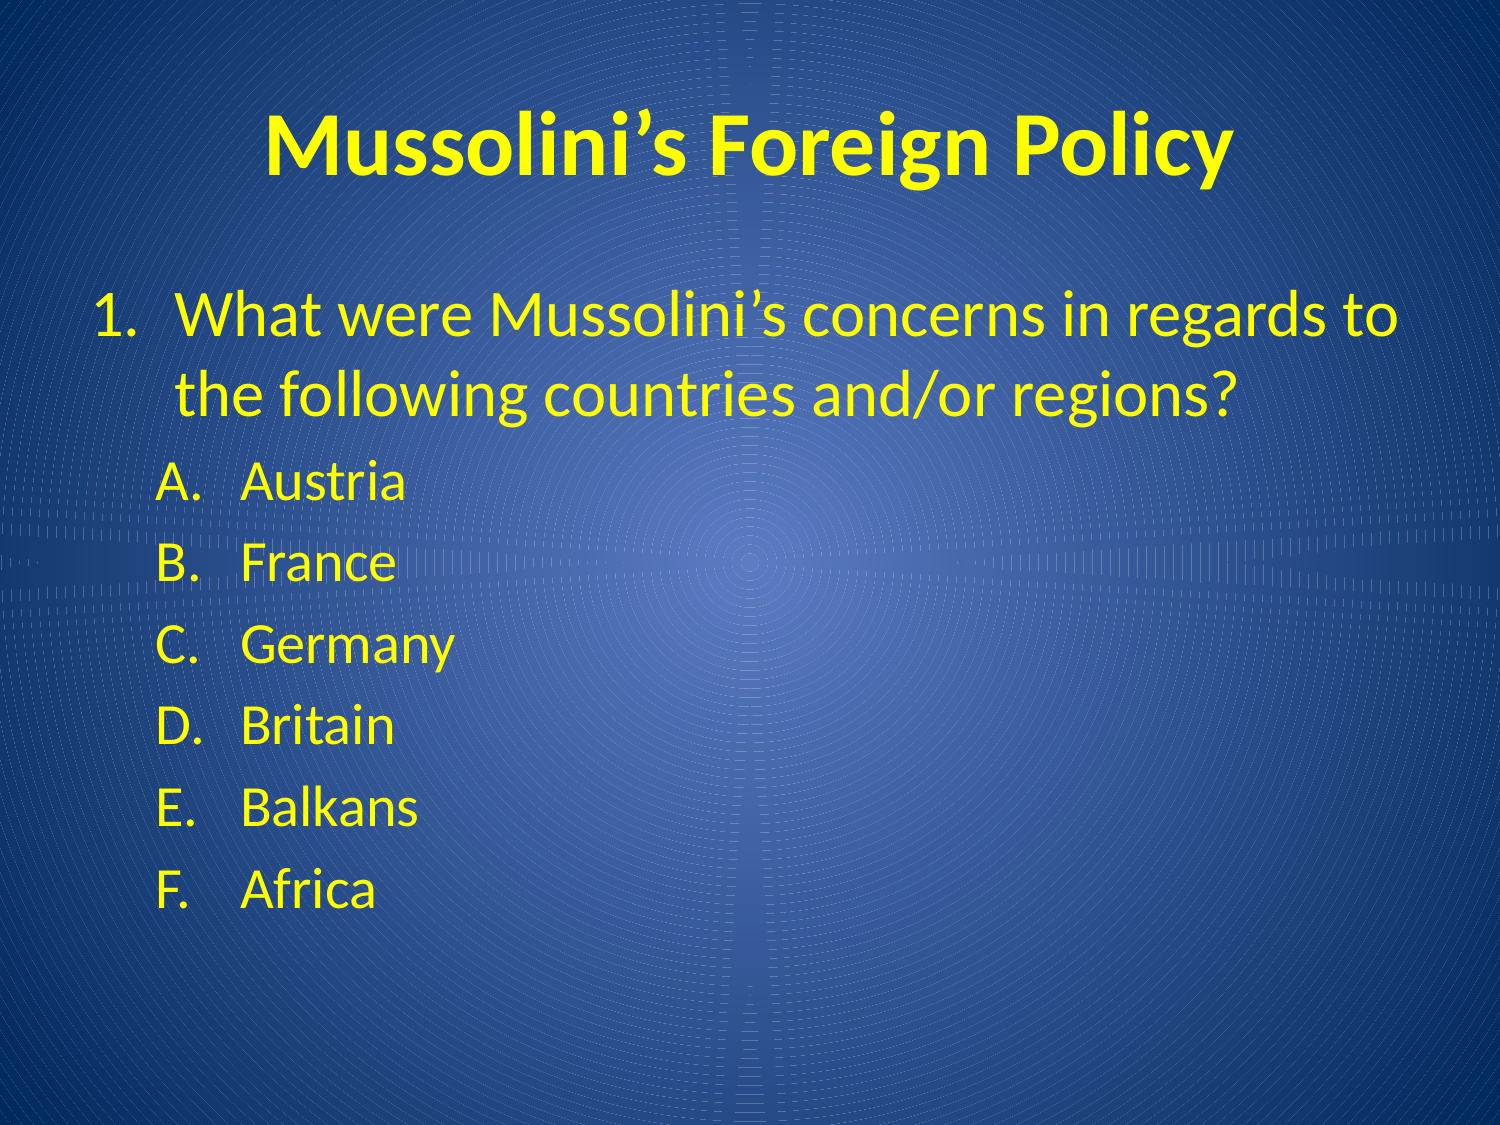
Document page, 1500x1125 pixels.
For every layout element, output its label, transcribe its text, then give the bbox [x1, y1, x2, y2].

list What were Mussolini’s concerns in regards to the following countries and/or regions? Austria France Germany Britain Balkans Africa [75, 262, 1425, 1005]
title Mussolini’s Foreign Policy [75, 45, 1425, 233]
